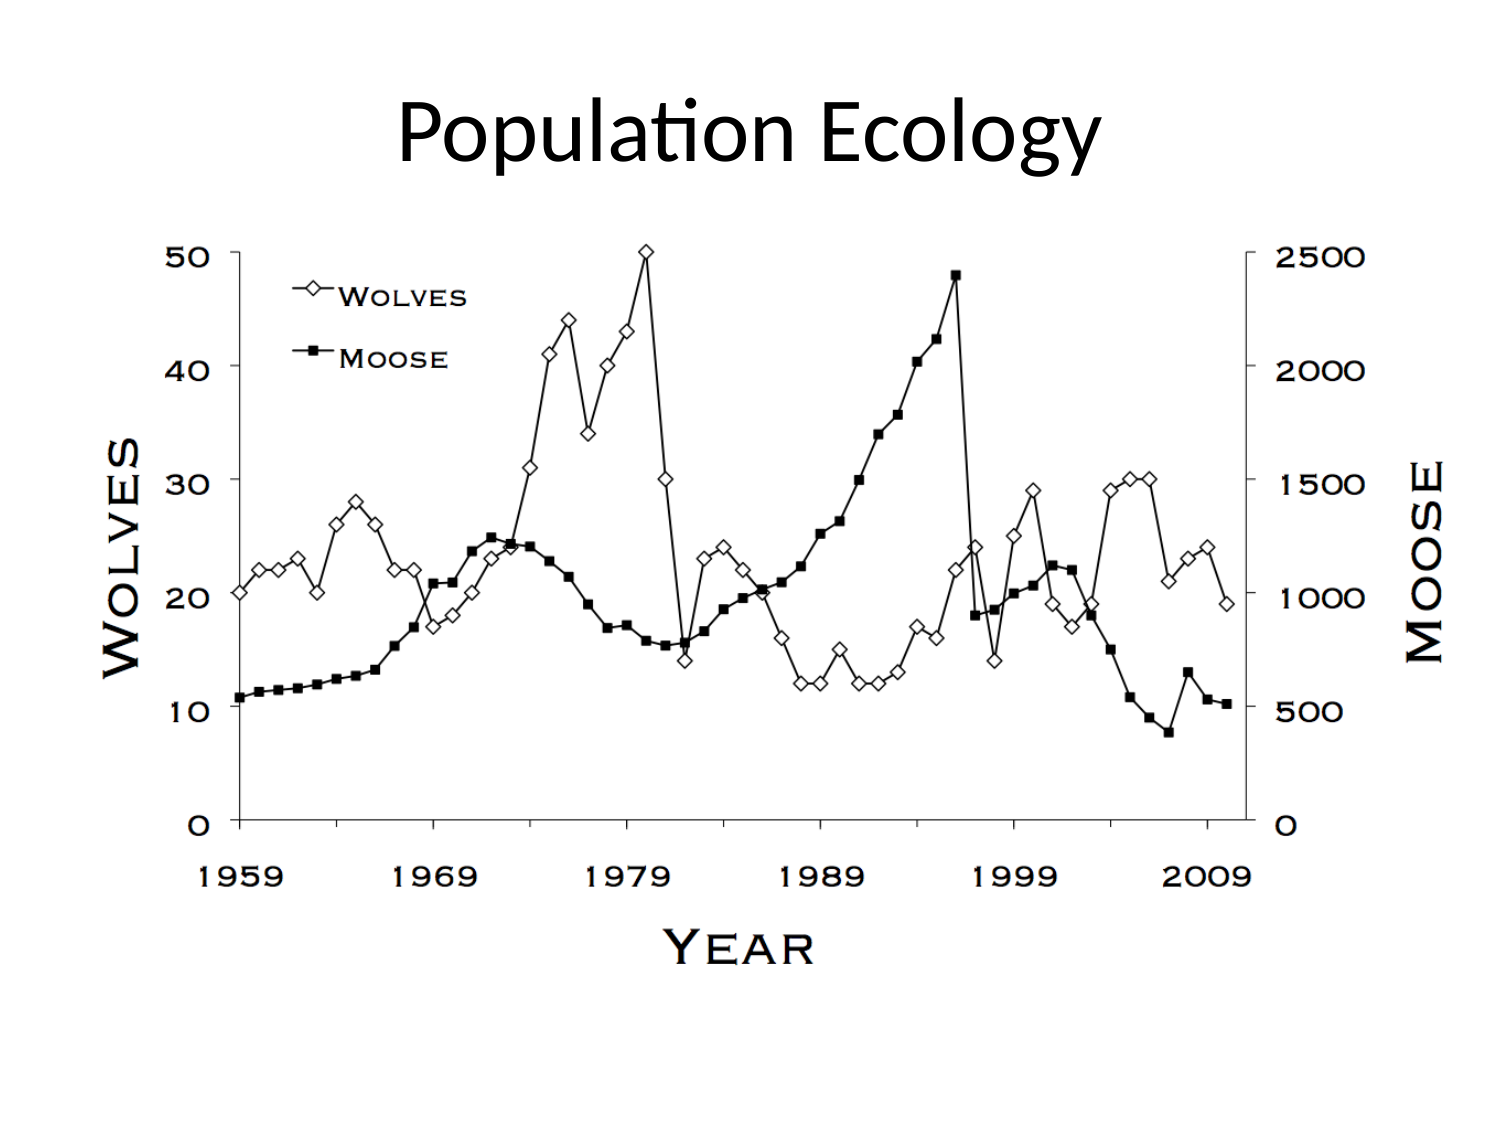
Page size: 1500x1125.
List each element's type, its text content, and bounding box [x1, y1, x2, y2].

picture [99, 220, 1452, 975]
text_box Population Ecology [0, 62, 1500, 188]
